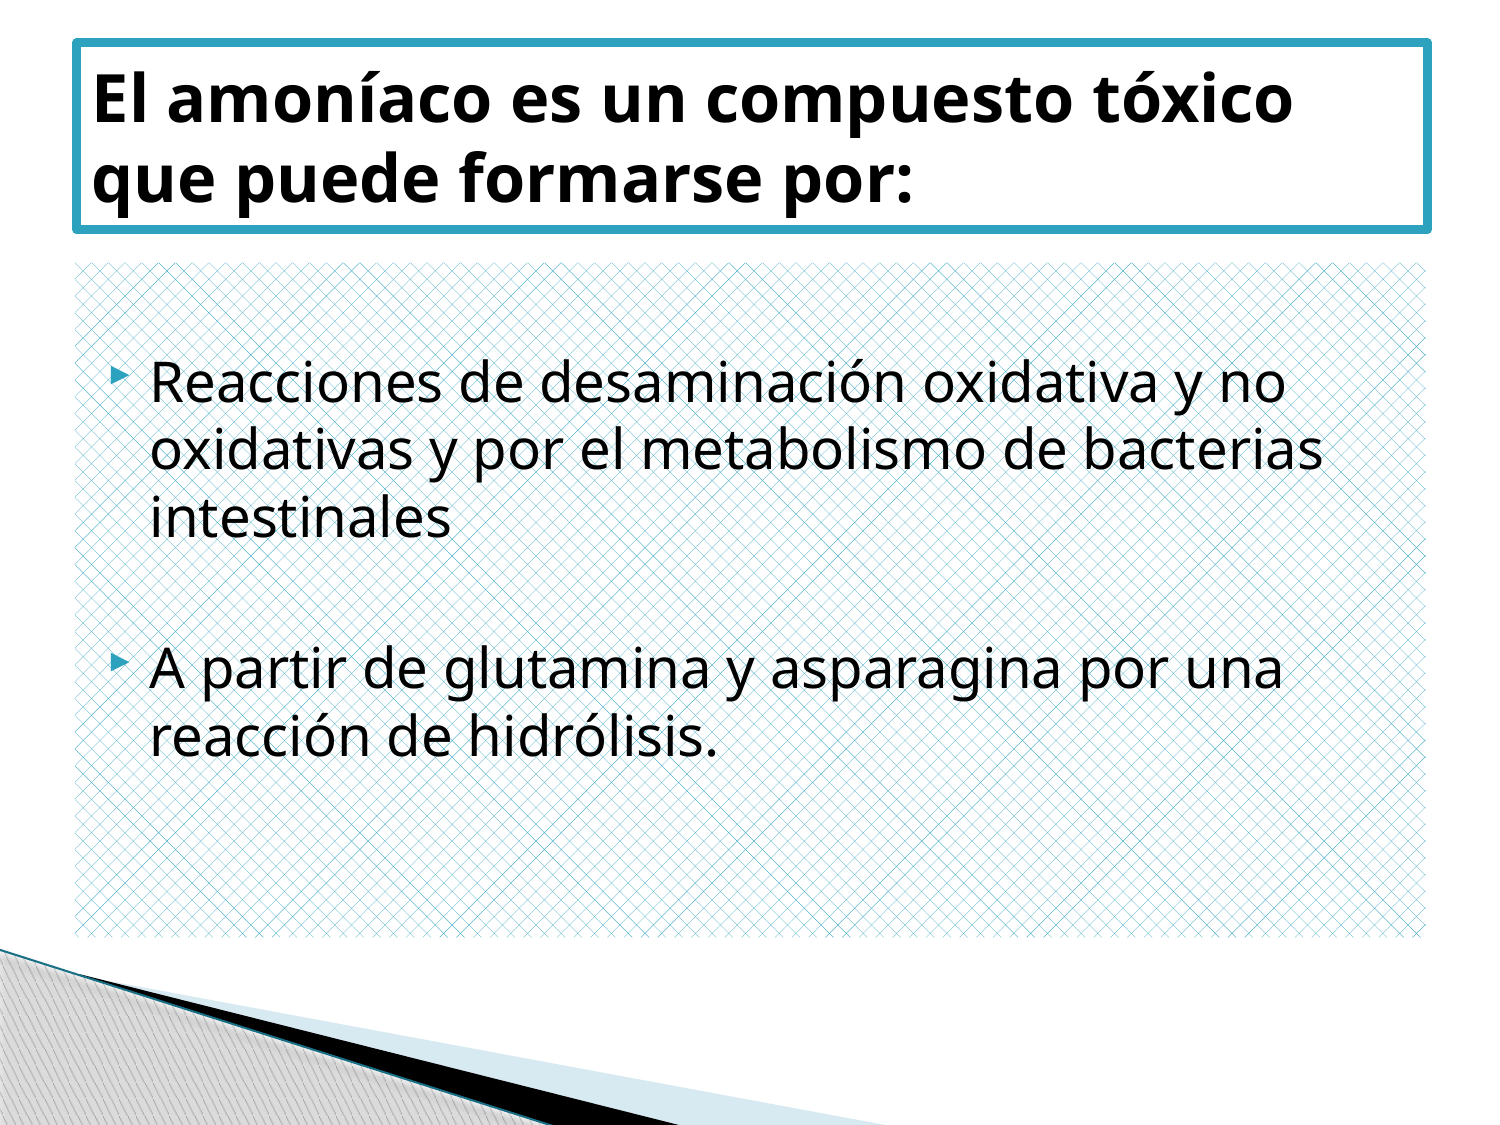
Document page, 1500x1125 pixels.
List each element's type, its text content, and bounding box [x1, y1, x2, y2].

list Reacciones de desaminación oxidativa y no oxidativas y por el metabolismo de bacterias intestinales A partir de glutamina y asparagina por una reacción de hidrólisis. [75, 262, 1426, 938]
title El amoníaco es un compuesto tóxico que puede formarse por: [72, 38, 1432, 234]
